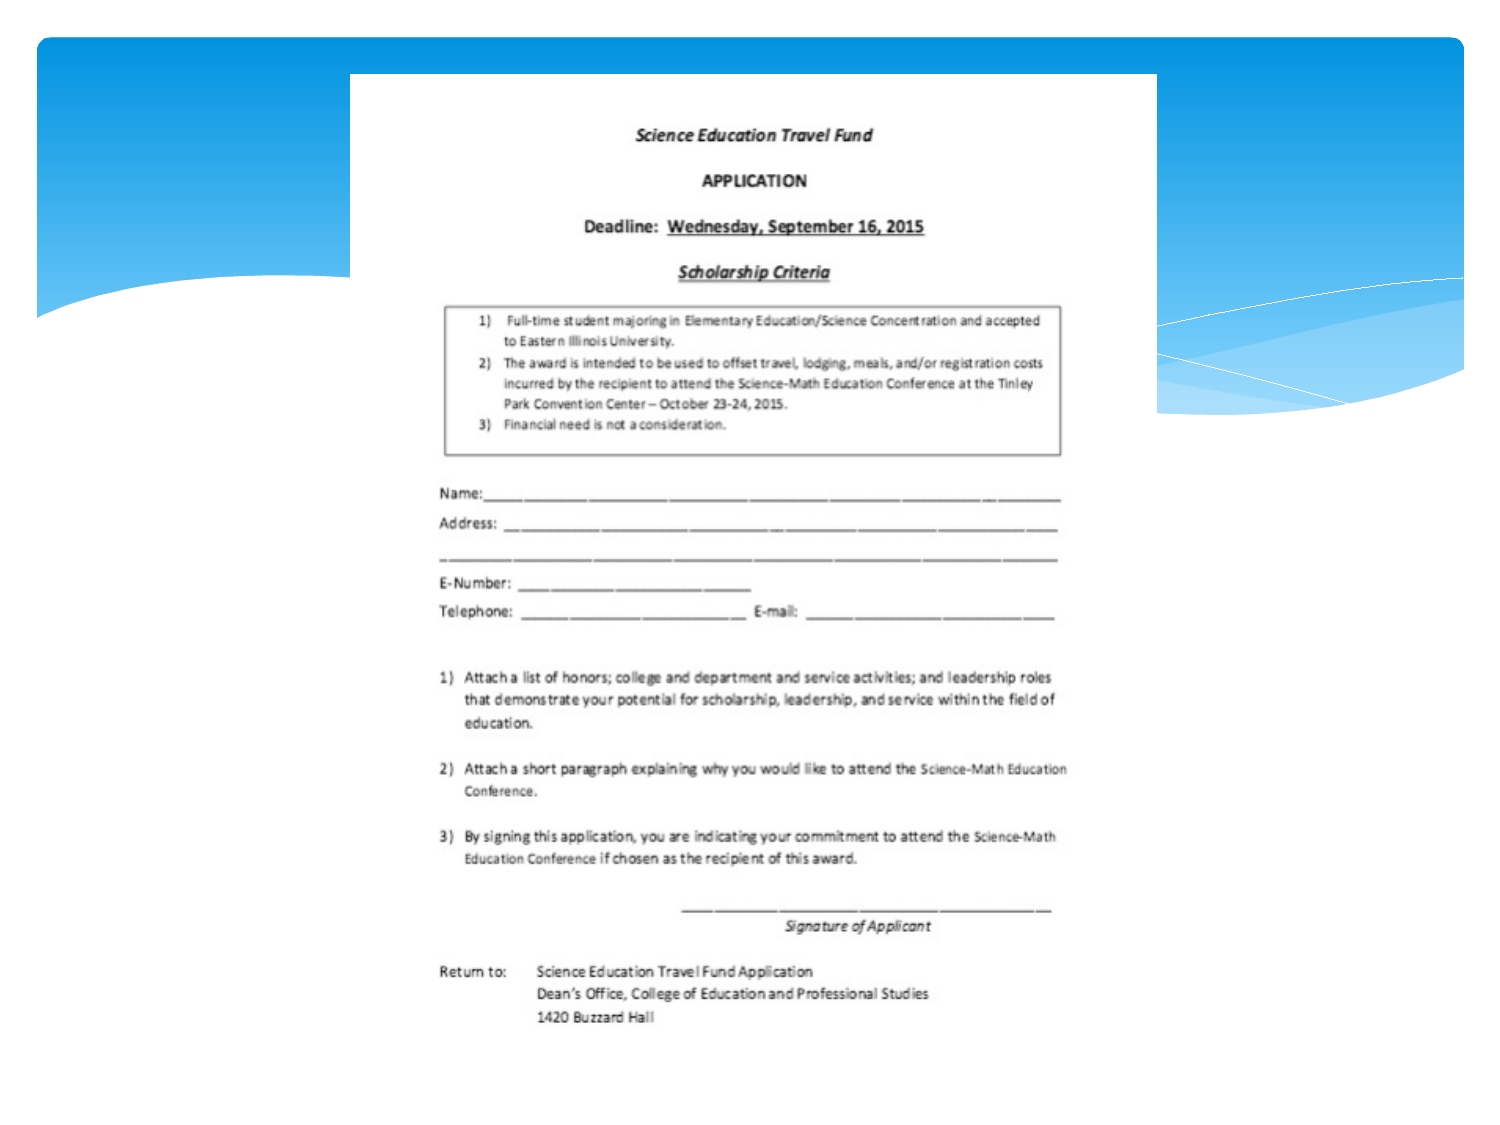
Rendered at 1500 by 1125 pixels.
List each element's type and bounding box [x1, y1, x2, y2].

picture [349, 75, 1157, 1070]
